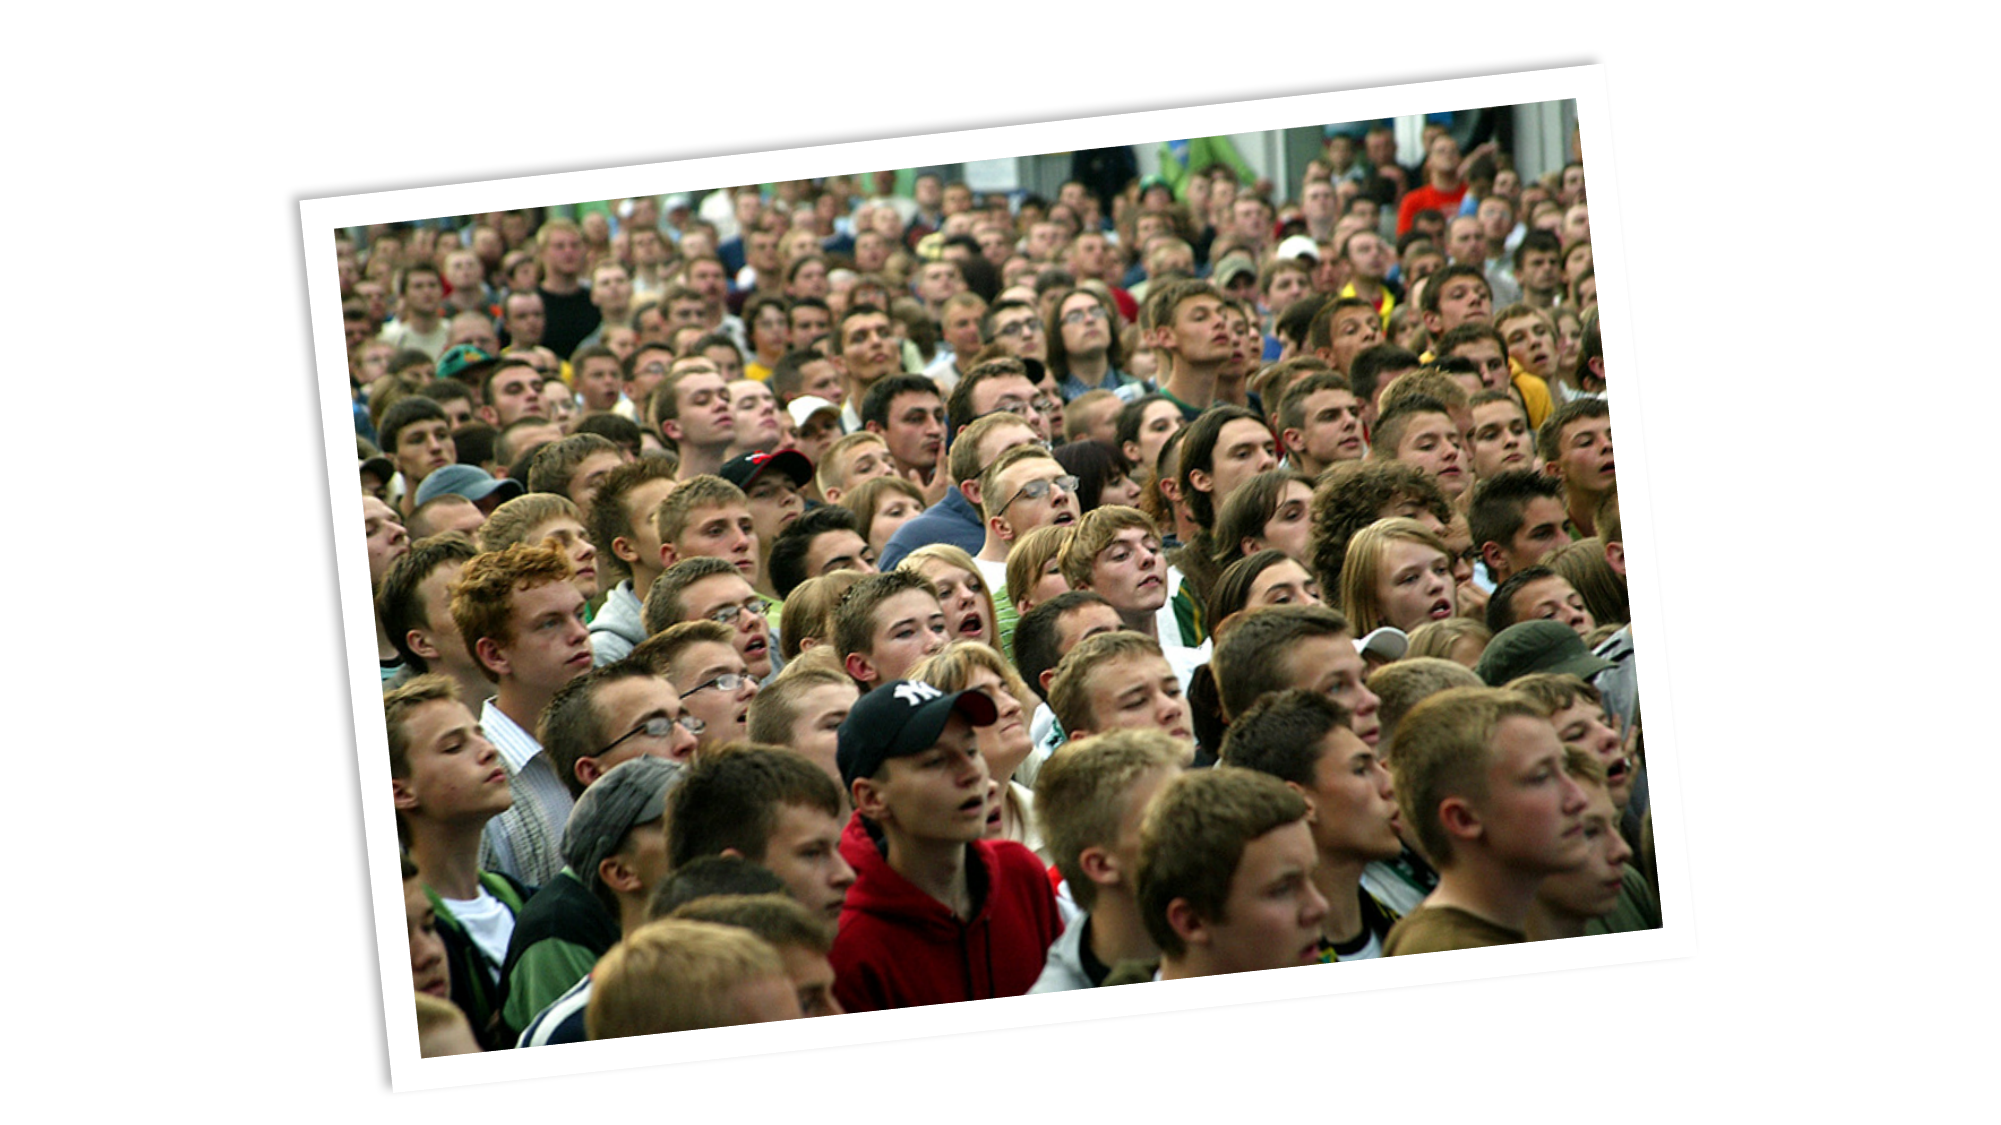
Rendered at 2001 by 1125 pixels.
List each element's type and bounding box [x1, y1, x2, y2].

picture [335, 99, 1663, 1058]
